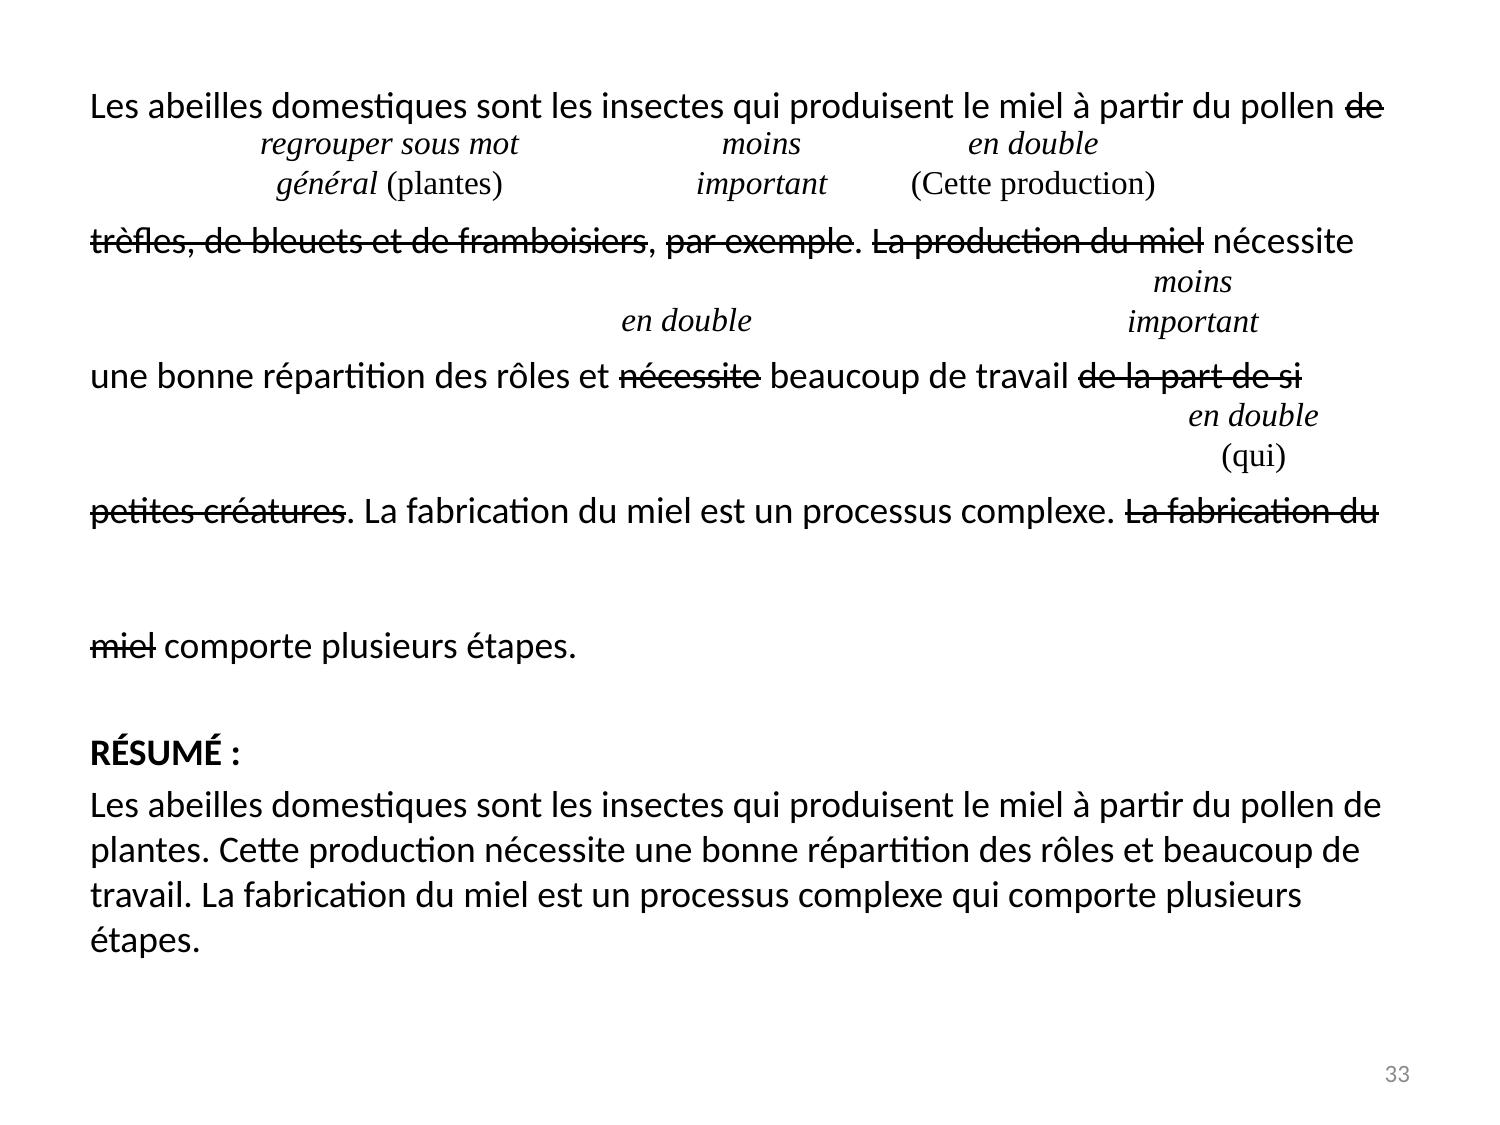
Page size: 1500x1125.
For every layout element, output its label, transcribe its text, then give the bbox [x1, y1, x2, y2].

text_box regrouper sous mot général (plantes) [206, 113, 573, 185]
list Les abeilles domestiques sont les insectes qui produisent le miel à partir du pollen de trèfles, de bleuets et de framboisiers, par exemple. La production du miel nécessite une bonne répartition des rôles et nécessite beaucoup de travail de la part de si petites créatures. La fabrication du miel est un processus complexe. La fabrication du miel comporte plusieurs étapes. RÉSUMÉ : Les abeilles domestiques sont les insectes qui produisent le miel à partir du pollen de plantes. Cette production nécessite une bonne répartition des rôles et beaucoup de travail. La fabrication du miel est un processus complexe qui comporte plusieurs étapes. [75, 0, 1424, 1024]
text_box moins important [655, 113, 868, 195]
text_box en double [549, 290, 825, 366]
slide_number 33 [1074, 1042, 1425, 1103]
text_box en double (qui) [1116, 385, 1392, 461]
text_box moins important [1092, 251, 1294, 333]
text_box en double (Cette production) [832, 113, 1235, 189]
